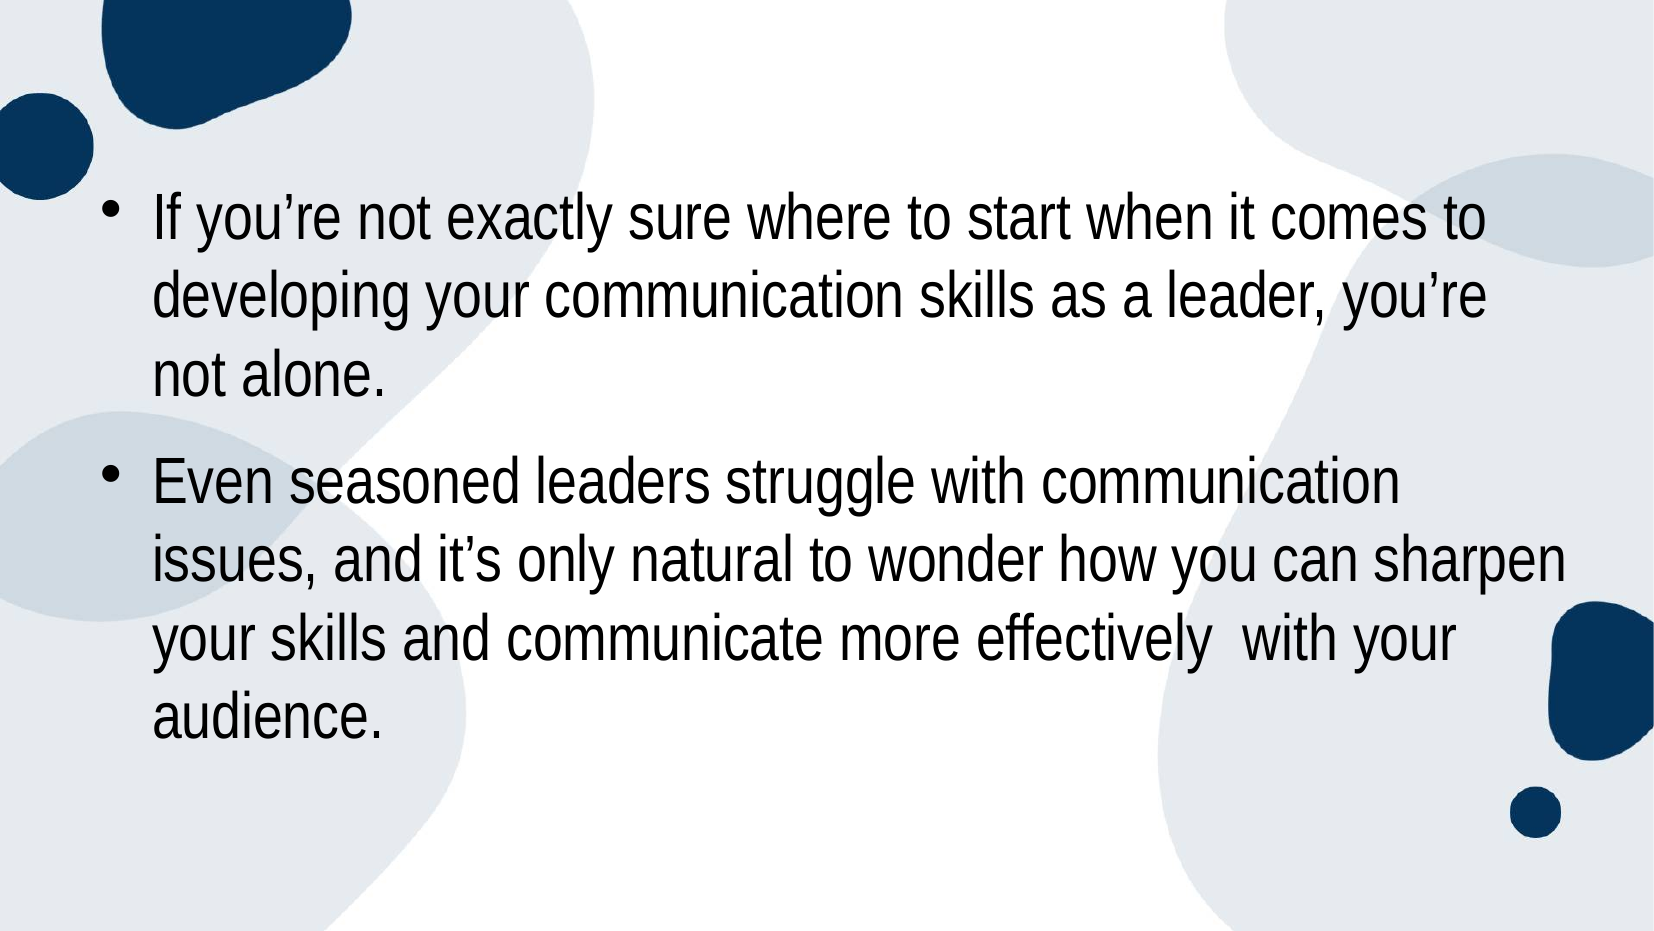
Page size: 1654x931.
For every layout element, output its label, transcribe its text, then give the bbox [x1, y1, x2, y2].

picture [0, 0, 1654, 931]
list If you’re not exactly sure where to start when it comes to developing your communication skills as a leader, you’re not alone. Even seasoned leaders struggle with communication issues, and it’s only natural to wonder how you can sharpen your skills and communicate more effectively with your audience. [82, 173, 1571, 757]
